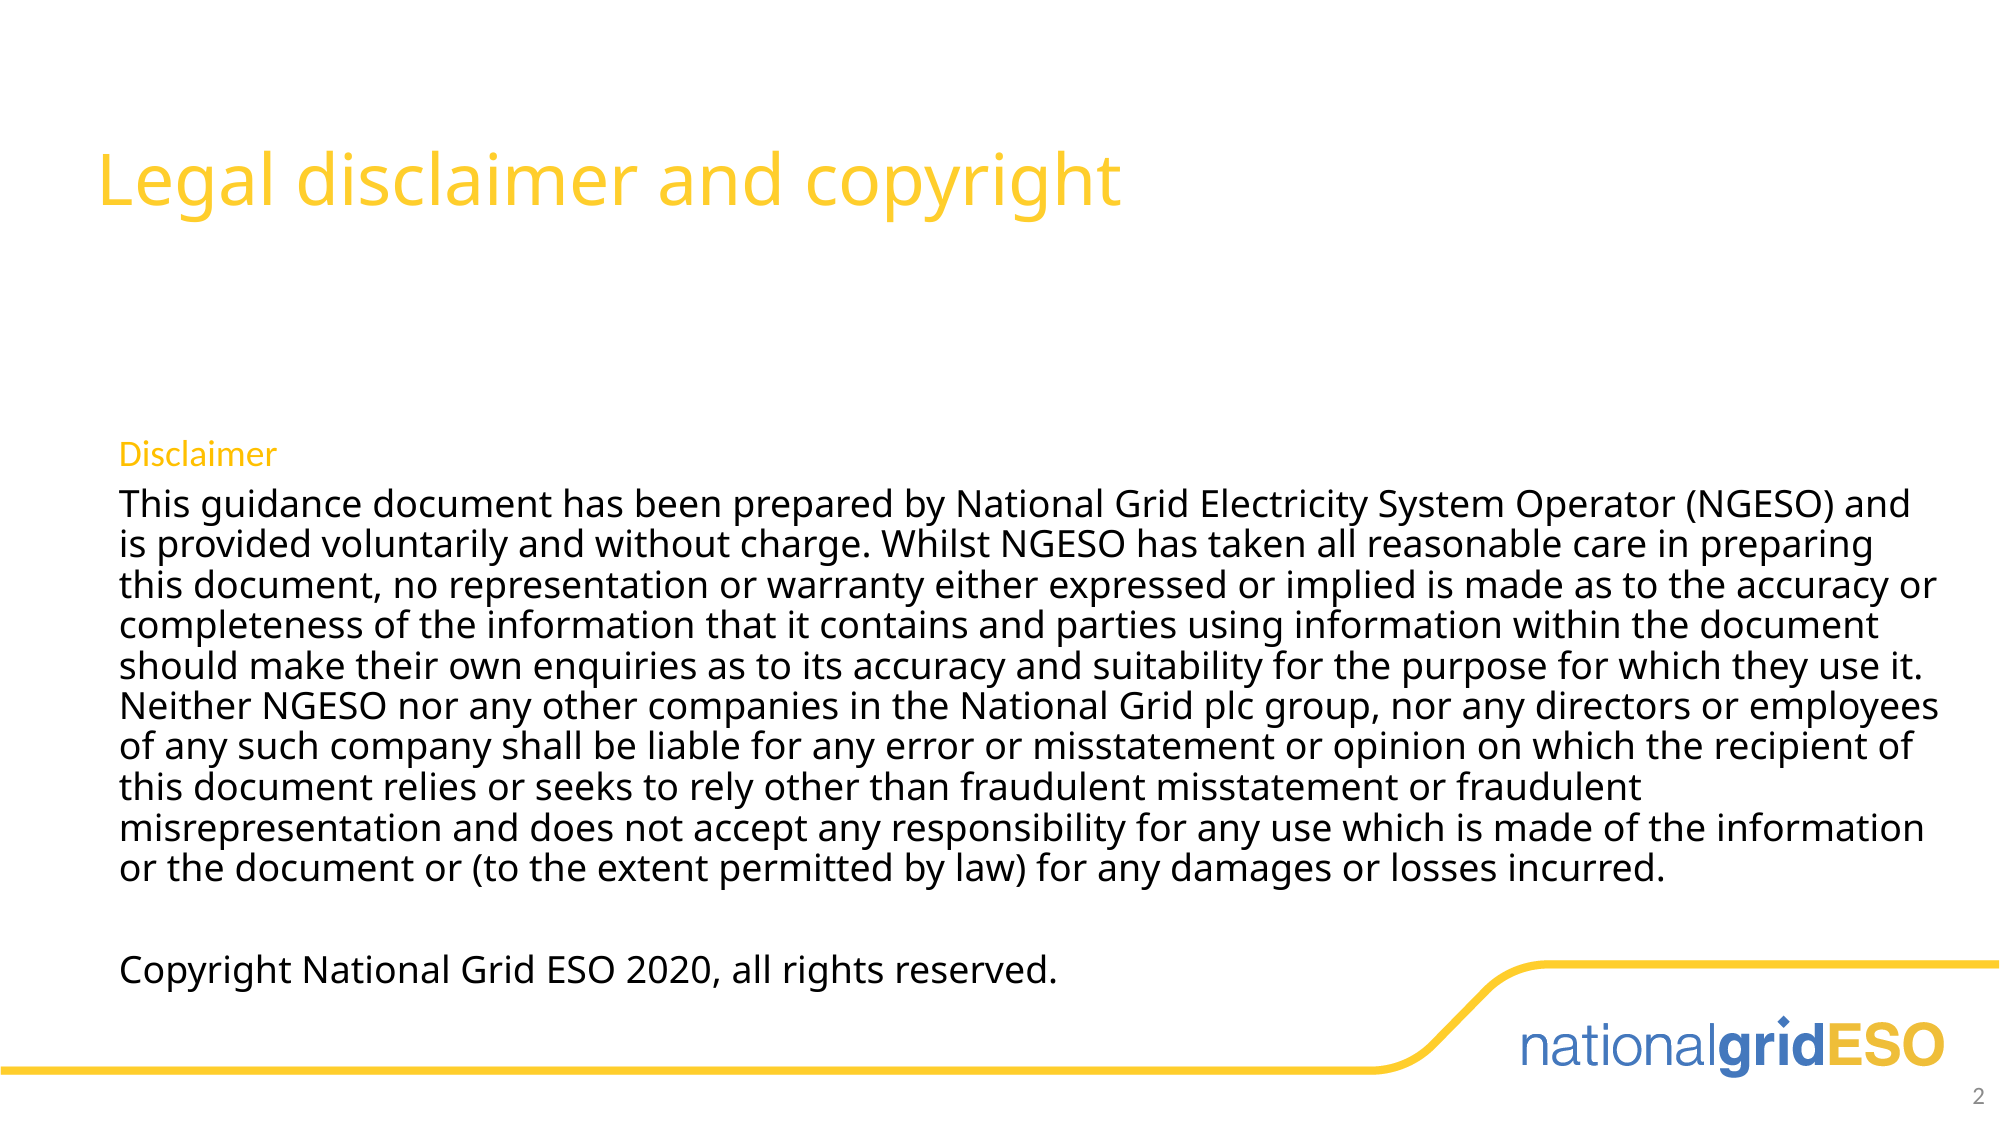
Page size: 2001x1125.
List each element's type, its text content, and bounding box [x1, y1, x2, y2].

title Legal disclaimer and copyright [81, 127, 1346, 233]
picture [0, 954, 2000, 1125]
text_box Disclaimer This guidance document has been prepared by National Grid Electricity System Operator (NGESO) and is provided voluntarily and without charge. Whilst NGESO has taken all reasonable care in preparing this document, no representation or warranty either expressed or implied is made as to the accuracy or completeness of the information that it contains and parties using information within the document should make their own enquiries as to its accuracy and suitability for the purpose for which they use it. Neither NGESO nor any other companies in the National Grid plc group, nor any directors or employees of any such company shall be liable for any error or misstatement or opinion on which the recipient of this document relies or seeks to rely other than fraudulent misstatement or fraudulent misrepresentation and does not accept any responsibility for any use which is made of the information or the document or (to the extent permitted by law) for any damages or losses incurred. Copyright National Grid ESO 2020, all rights reserved. [118, 434, 1944, 954]
